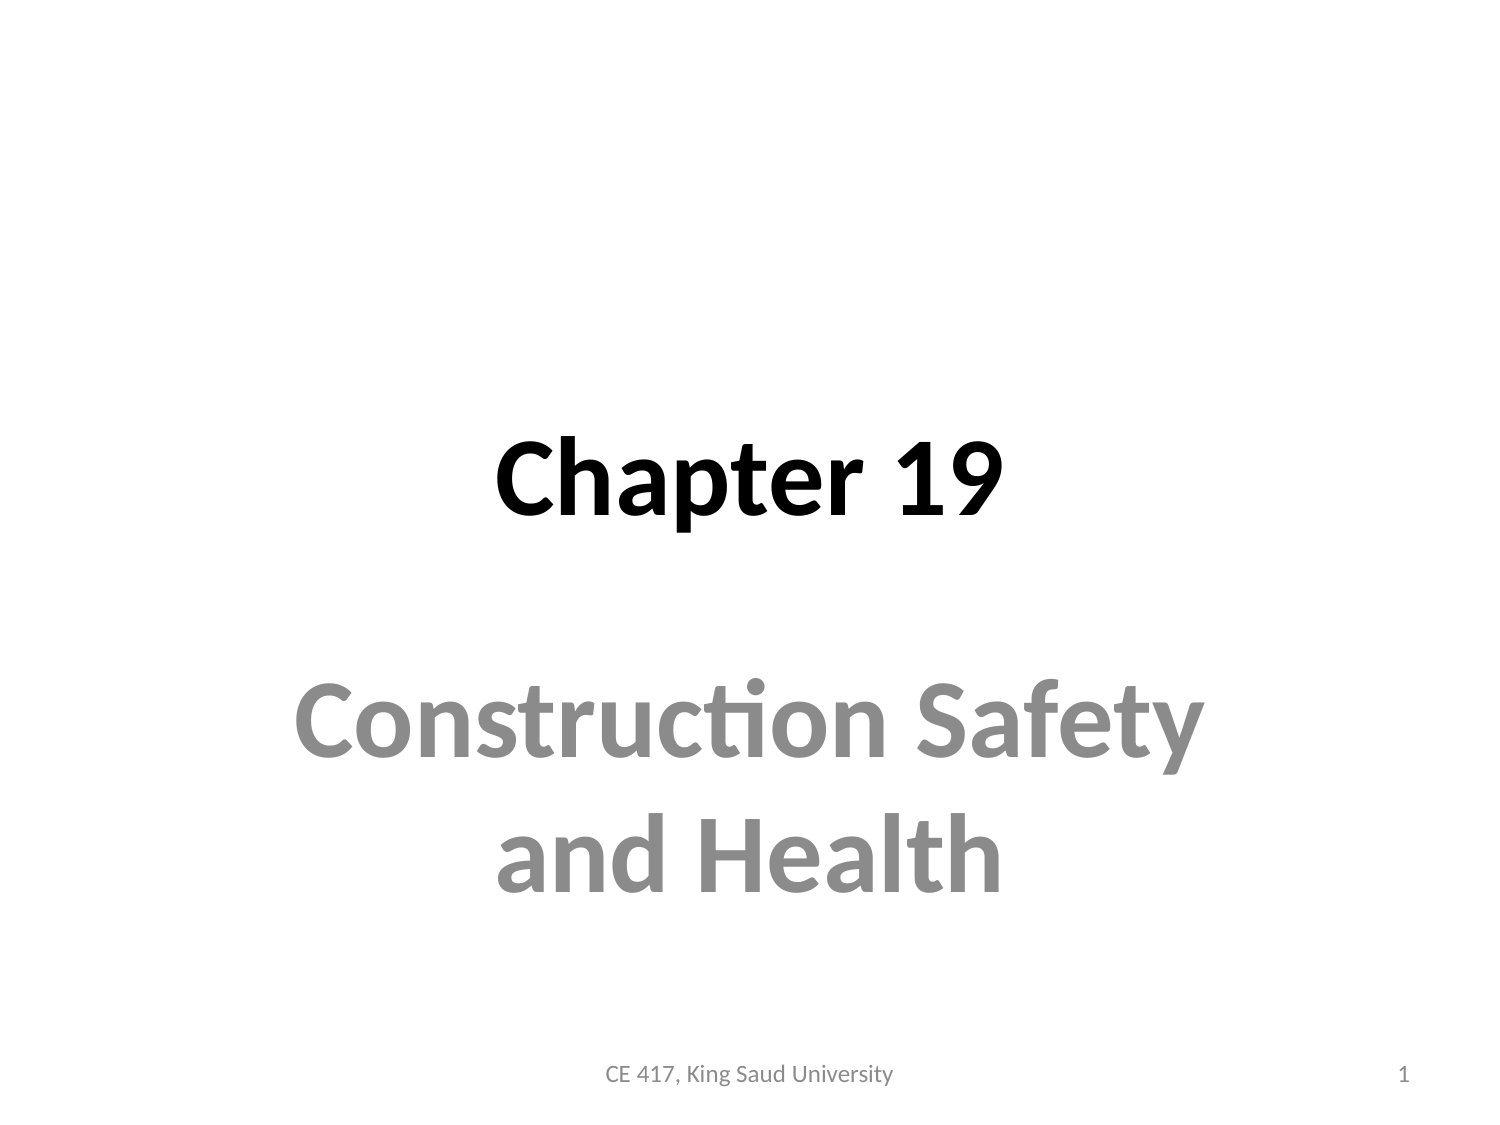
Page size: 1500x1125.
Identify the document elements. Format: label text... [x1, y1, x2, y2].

subtitle Construction Safety and Health [225, 637, 1275, 925]
slide_number 1 [1074, 1042, 1425, 1103]
footer CE 417, King Saud University [512, 1042, 988, 1103]
title Chapter 19 [112, 349, 1388, 591]
